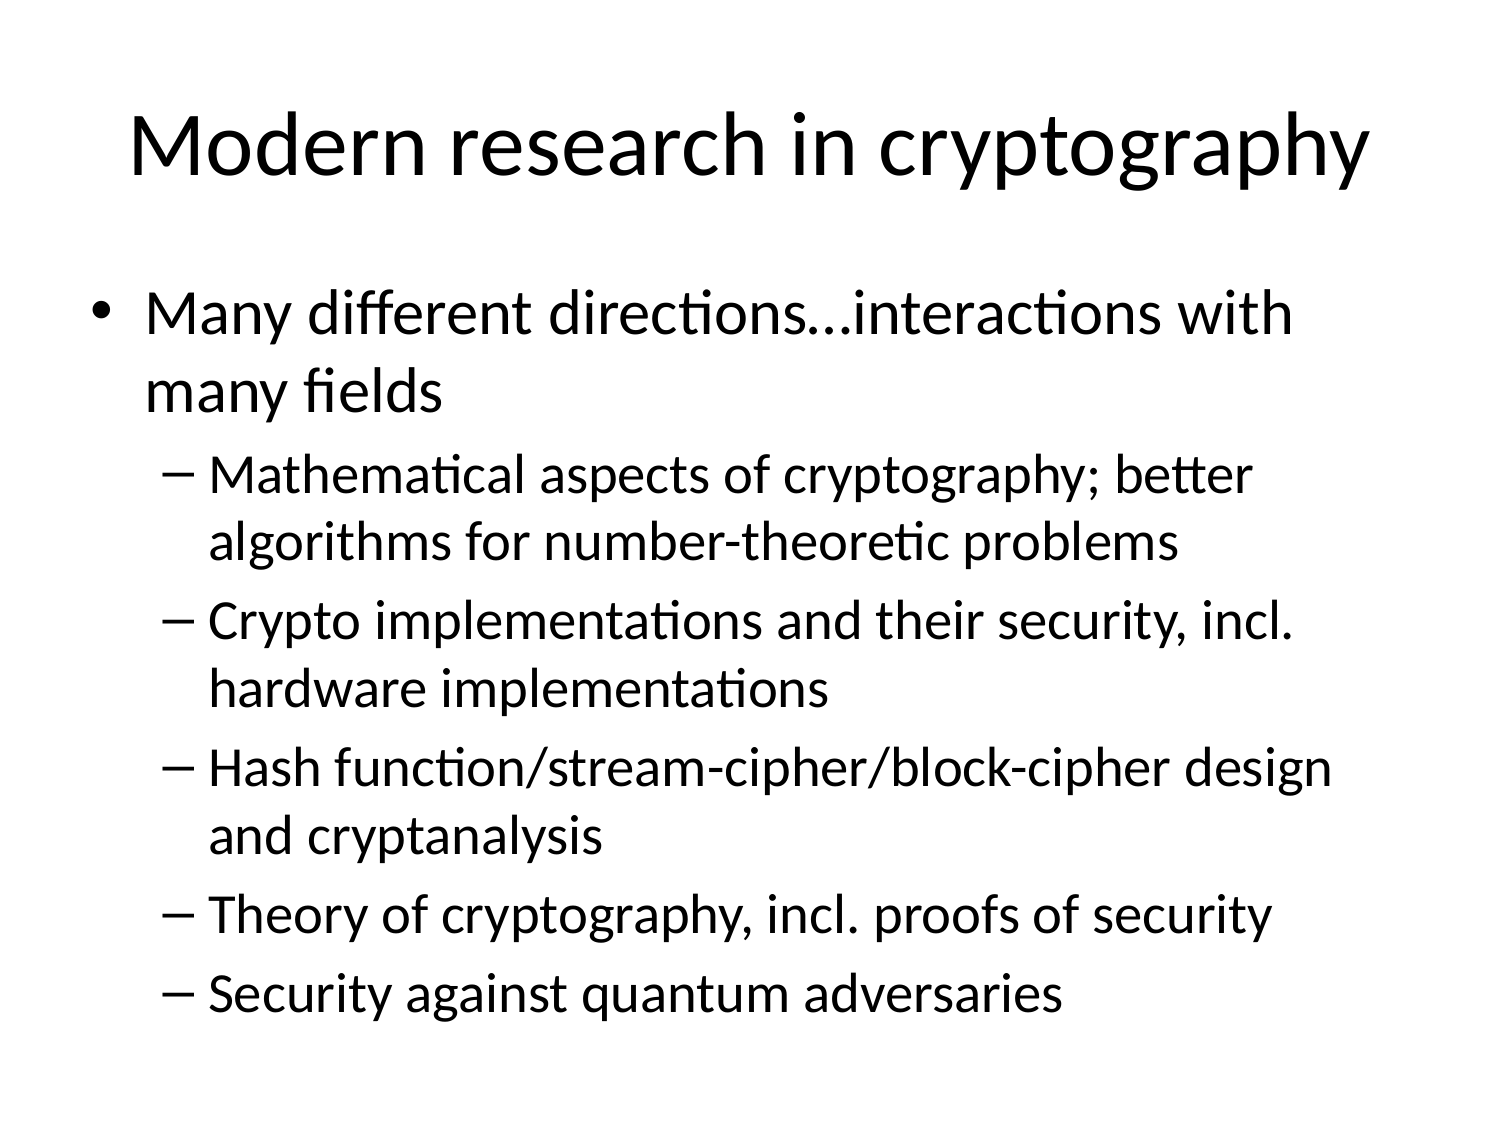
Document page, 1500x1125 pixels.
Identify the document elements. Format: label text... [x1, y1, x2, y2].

title Modern research in cryptography [75, 45, 1425, 233]
list Many different directions…interactions with many fields Mathematical aspects of cryptography; better algorithms for number-theoretic problems Crypto implementations and their security, incl. hardware implementations Hash function/stream-cipher/block-cipher design and cryptanalysis Theory of cryptography, incl. proofs of security Security against quantum adversaries [75, 262, 1425, 1038]
